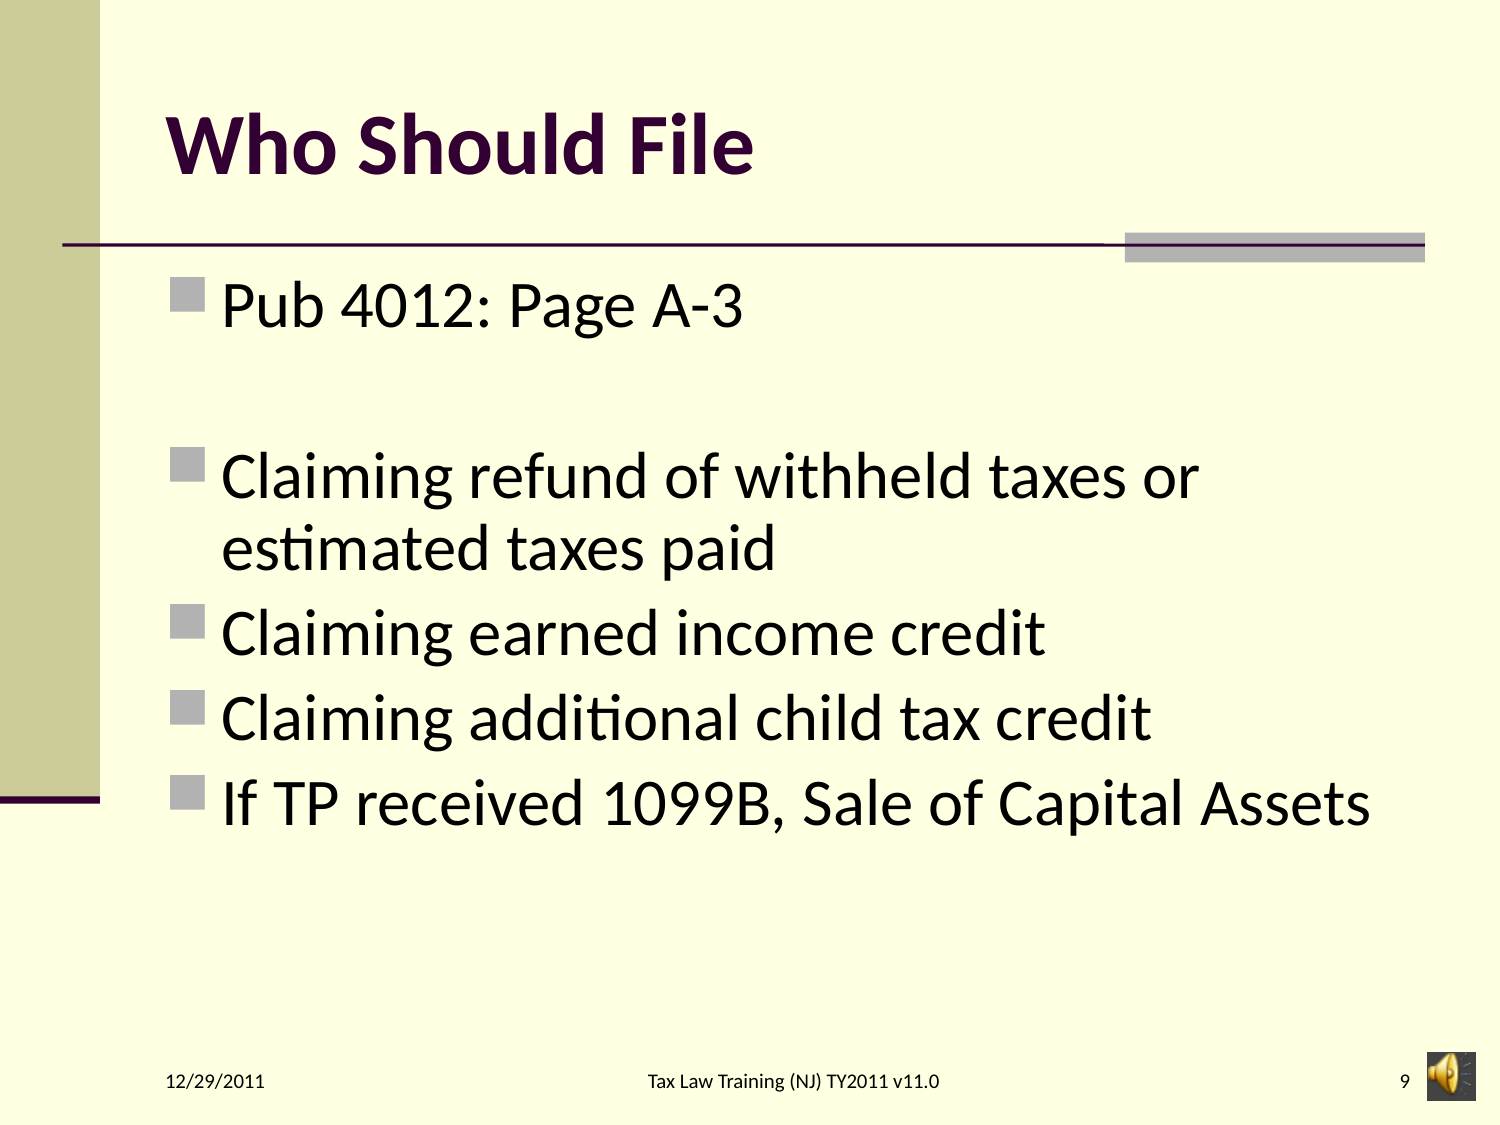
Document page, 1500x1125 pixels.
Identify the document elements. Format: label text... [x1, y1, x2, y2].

slide_number 9 [1112, 1049, 1426, 1101]
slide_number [149, 1050, 476, 1101]
list Pub 4012: Page A-3 Claiming refund of withheld taxes or estimated taxes paid Claiming earned income credit Claiming additional child tax credit If TP received 1099B, Sale of Capital Assets [150, 262, 1425, 1038]
title Who Should File [150, 45, 1425, 234]
picture [1426, 1051, 1477, 1102]
footer Tax Law Training (NJ) TY2011 v11.0 [549, 1049, 1038, 1101]
